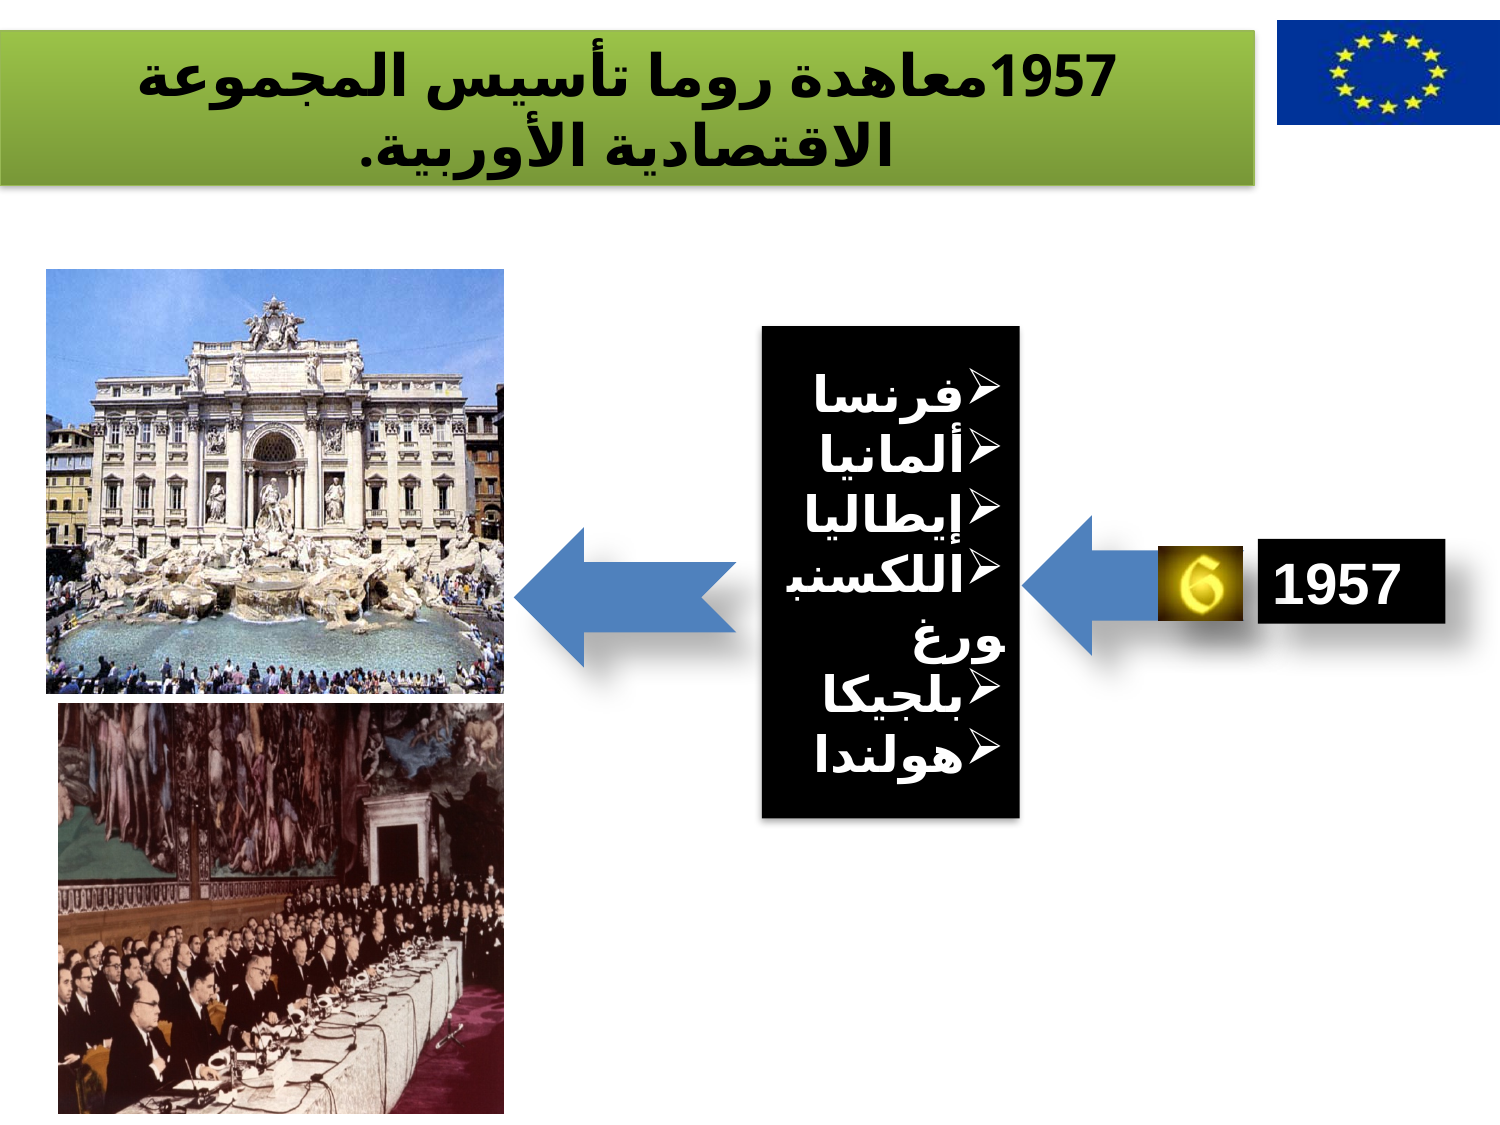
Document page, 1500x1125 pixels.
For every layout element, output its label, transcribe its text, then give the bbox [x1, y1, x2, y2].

text_box فرنسا ألمانيا إيطاليا اللكسنبورغ بلجيكا هولندا [760, 324, 1022, 820]
text_box [1019, 513, 1154, 658]
picture [46, 269, 505, 694]
text_box 1957معاهدة روما تأسيس المجموعة الاقتصادية الأوربية. [0, 30, 1255, 186]
picture [1158, 546, 1243, 622]
text_box [511, 525, 739, 670]
text_box 1957 [1257, 538, 1446, 624]
picture [58, 702, 505, 1114]
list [1277, 20, 1500, 126]
